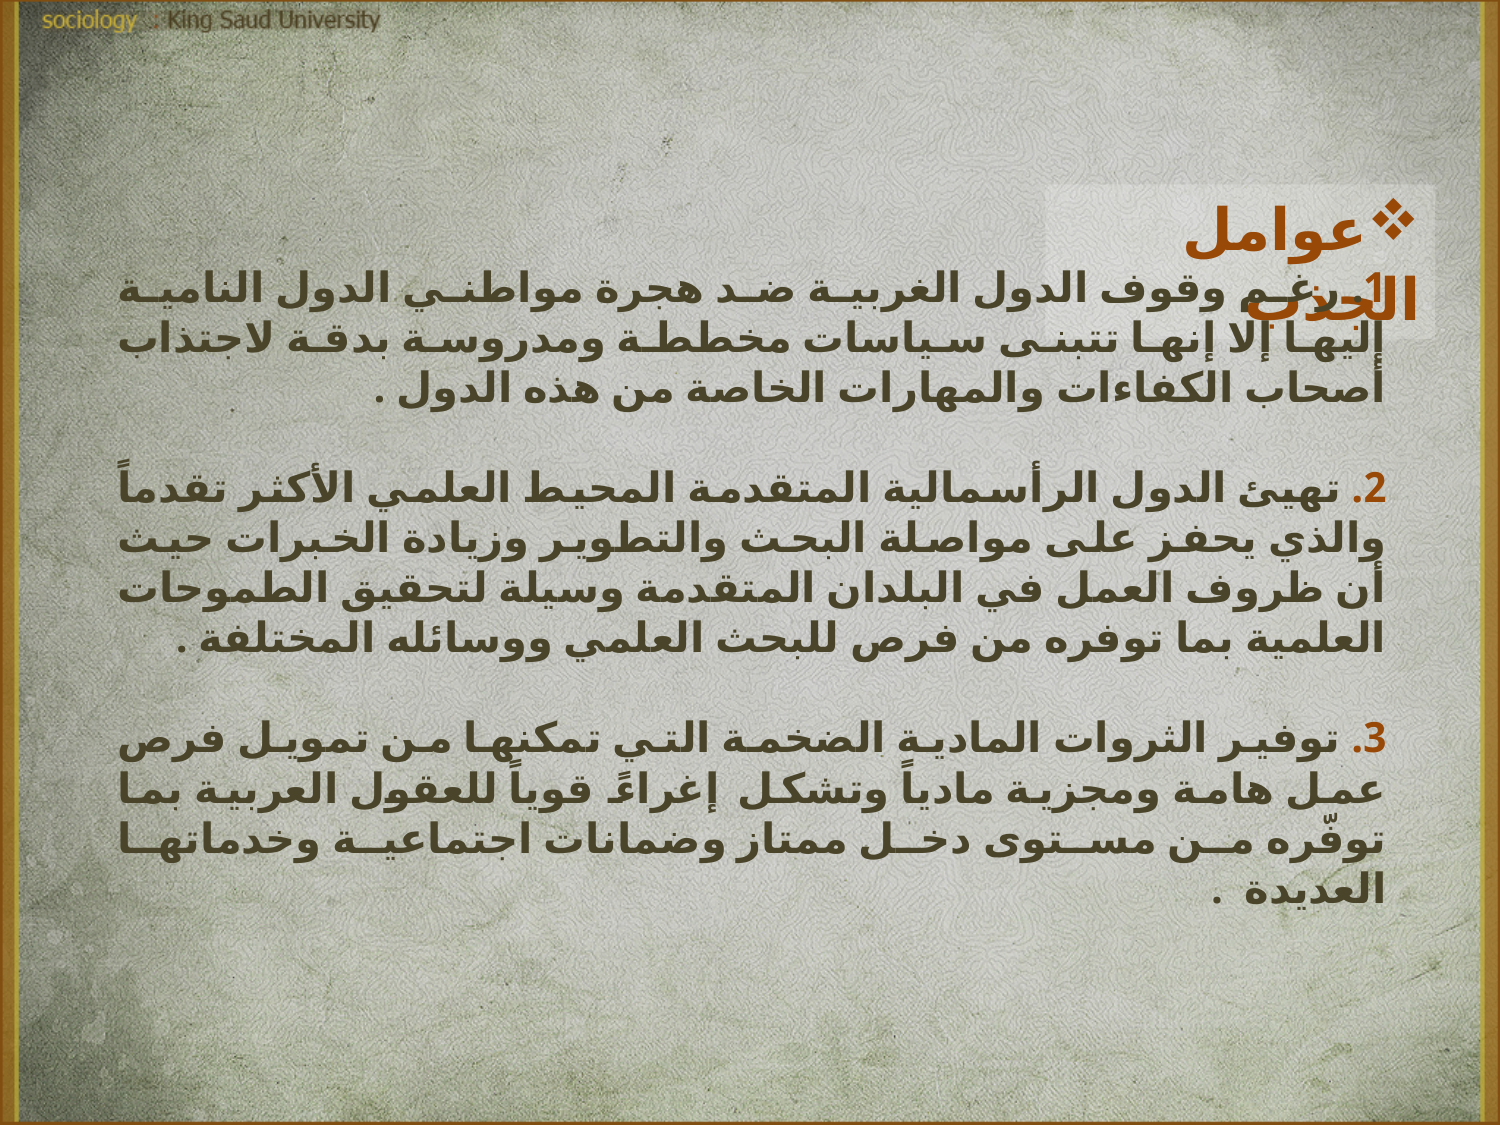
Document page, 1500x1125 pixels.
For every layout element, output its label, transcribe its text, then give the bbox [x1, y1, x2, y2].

text_box عوامل الجذب [1045, 184, 1436, 340]
text_box 1. رغم وقوف الدول الغربية ضد هجرة مواطني الدول النامية إليها إلا إنها تتبنى سياسات مخططة ومدروسة بدقة لاجتذاب أصحاب الكفاءات والمهارات الخاصة من هذه الدول . 2. تهيئ الدول الرأسمالية المتقدمة المحيط العلمي الأكثر تقدماً والذي يحفز على مواصلة البحث والتطوير وزيادة الخبرات حيث أن ظروف العمل في البلدان المتقدمة وسيلة لتحقيق الطموحات العلمية بما توفره من فرص للبحث العلمي ووسائله المختلفة . 3. توفير الثروات المادية الضخمة التي تمكنها من تمويل فرص عمل هامة ومجزية مادياً وتشكل إغراءً قوياً للعقول العربية بما توفّره من مستوى دخل ممتاز وضمانات اجتماعية وخدماتها العديدة . [102, 253, 1402, 919]
picture [0, 0, 1500, 1125]
